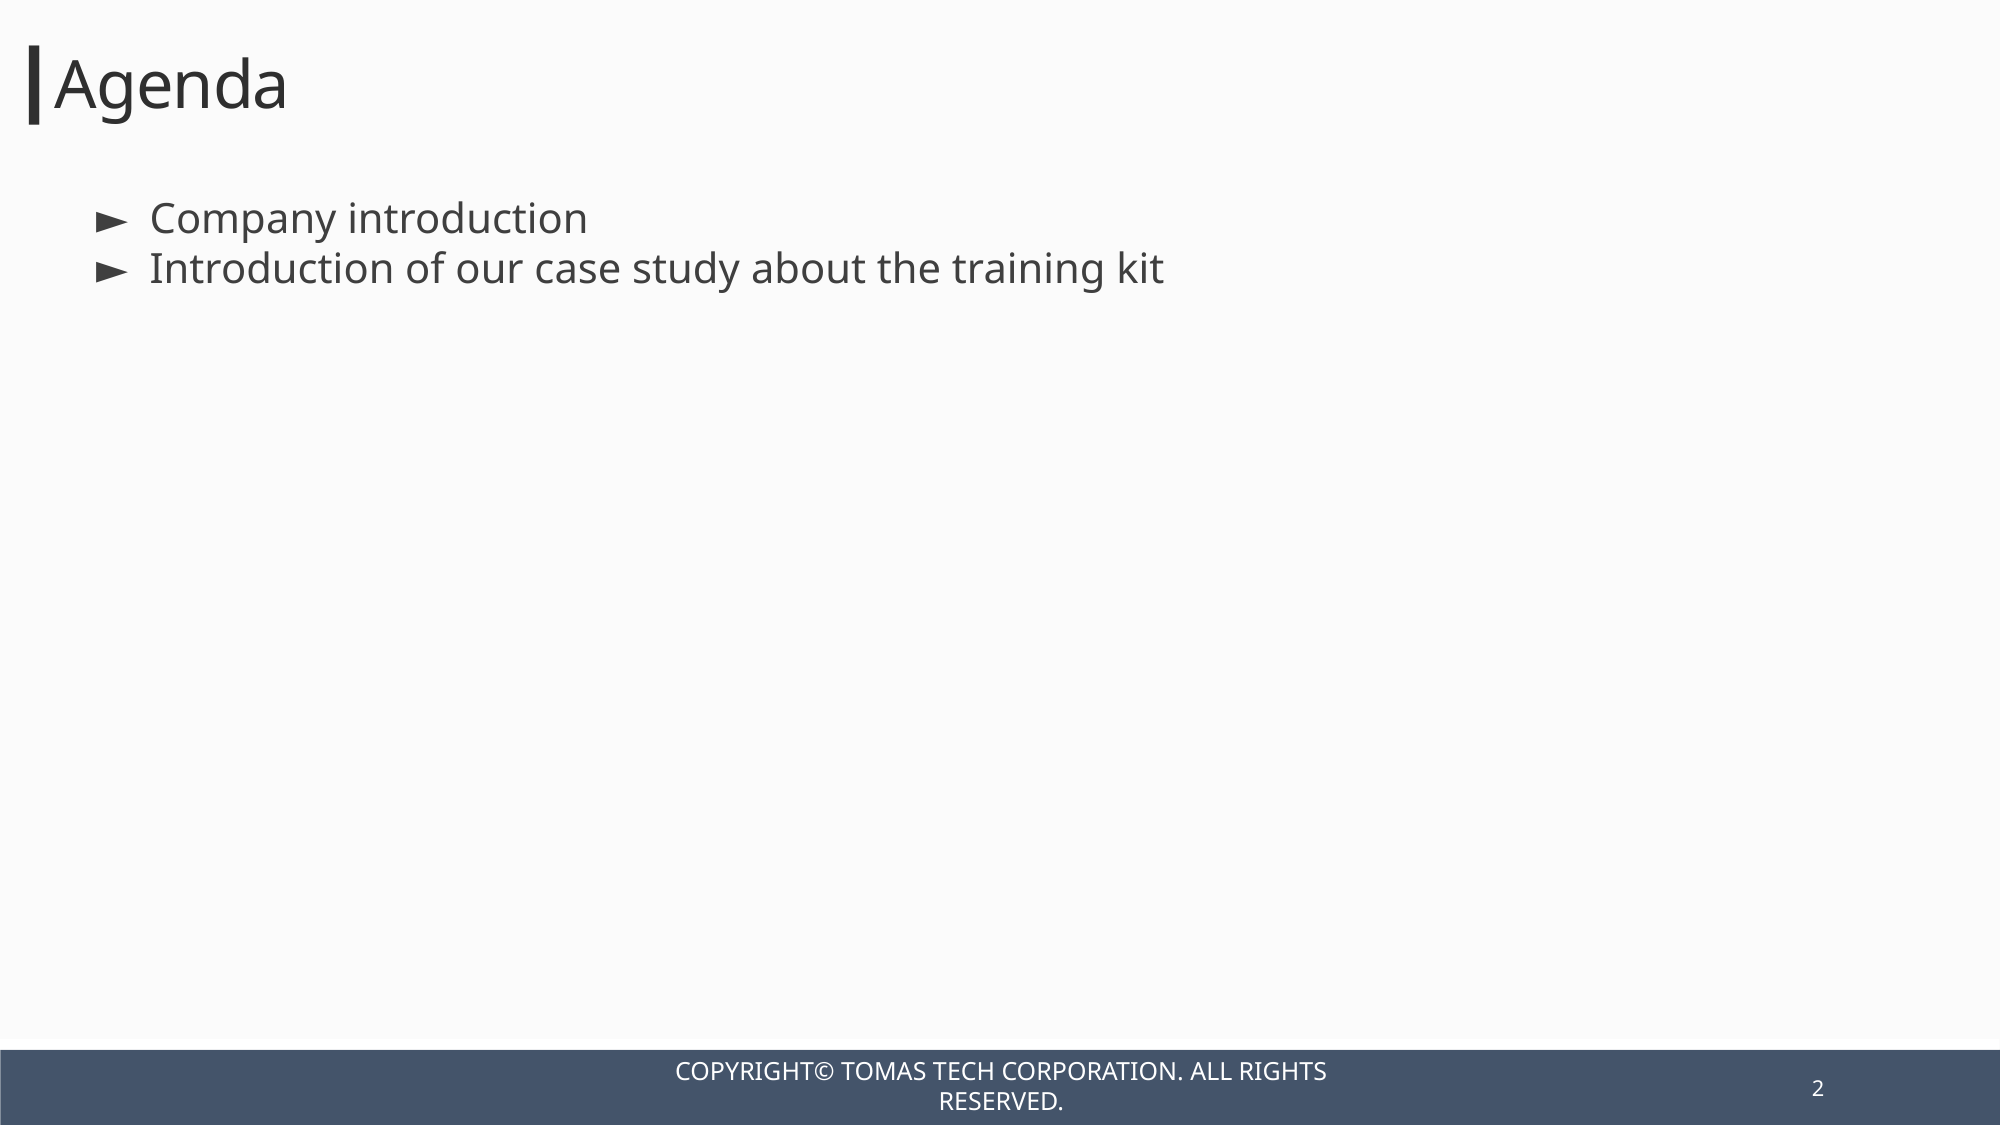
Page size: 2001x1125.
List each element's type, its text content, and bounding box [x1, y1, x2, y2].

footer Copyright© TOMAS TECH CORPORATION. All rights reserved. [606, 1055, 1398, 1116]
slide_number 2 [1624, 1059, 1840, 1120]
text_box ┃Agenda [0, 20, 1889, 130]
text_box ► Company introduction ► Introduction of our case study about the training kit [81, 184, 2000, 299]
